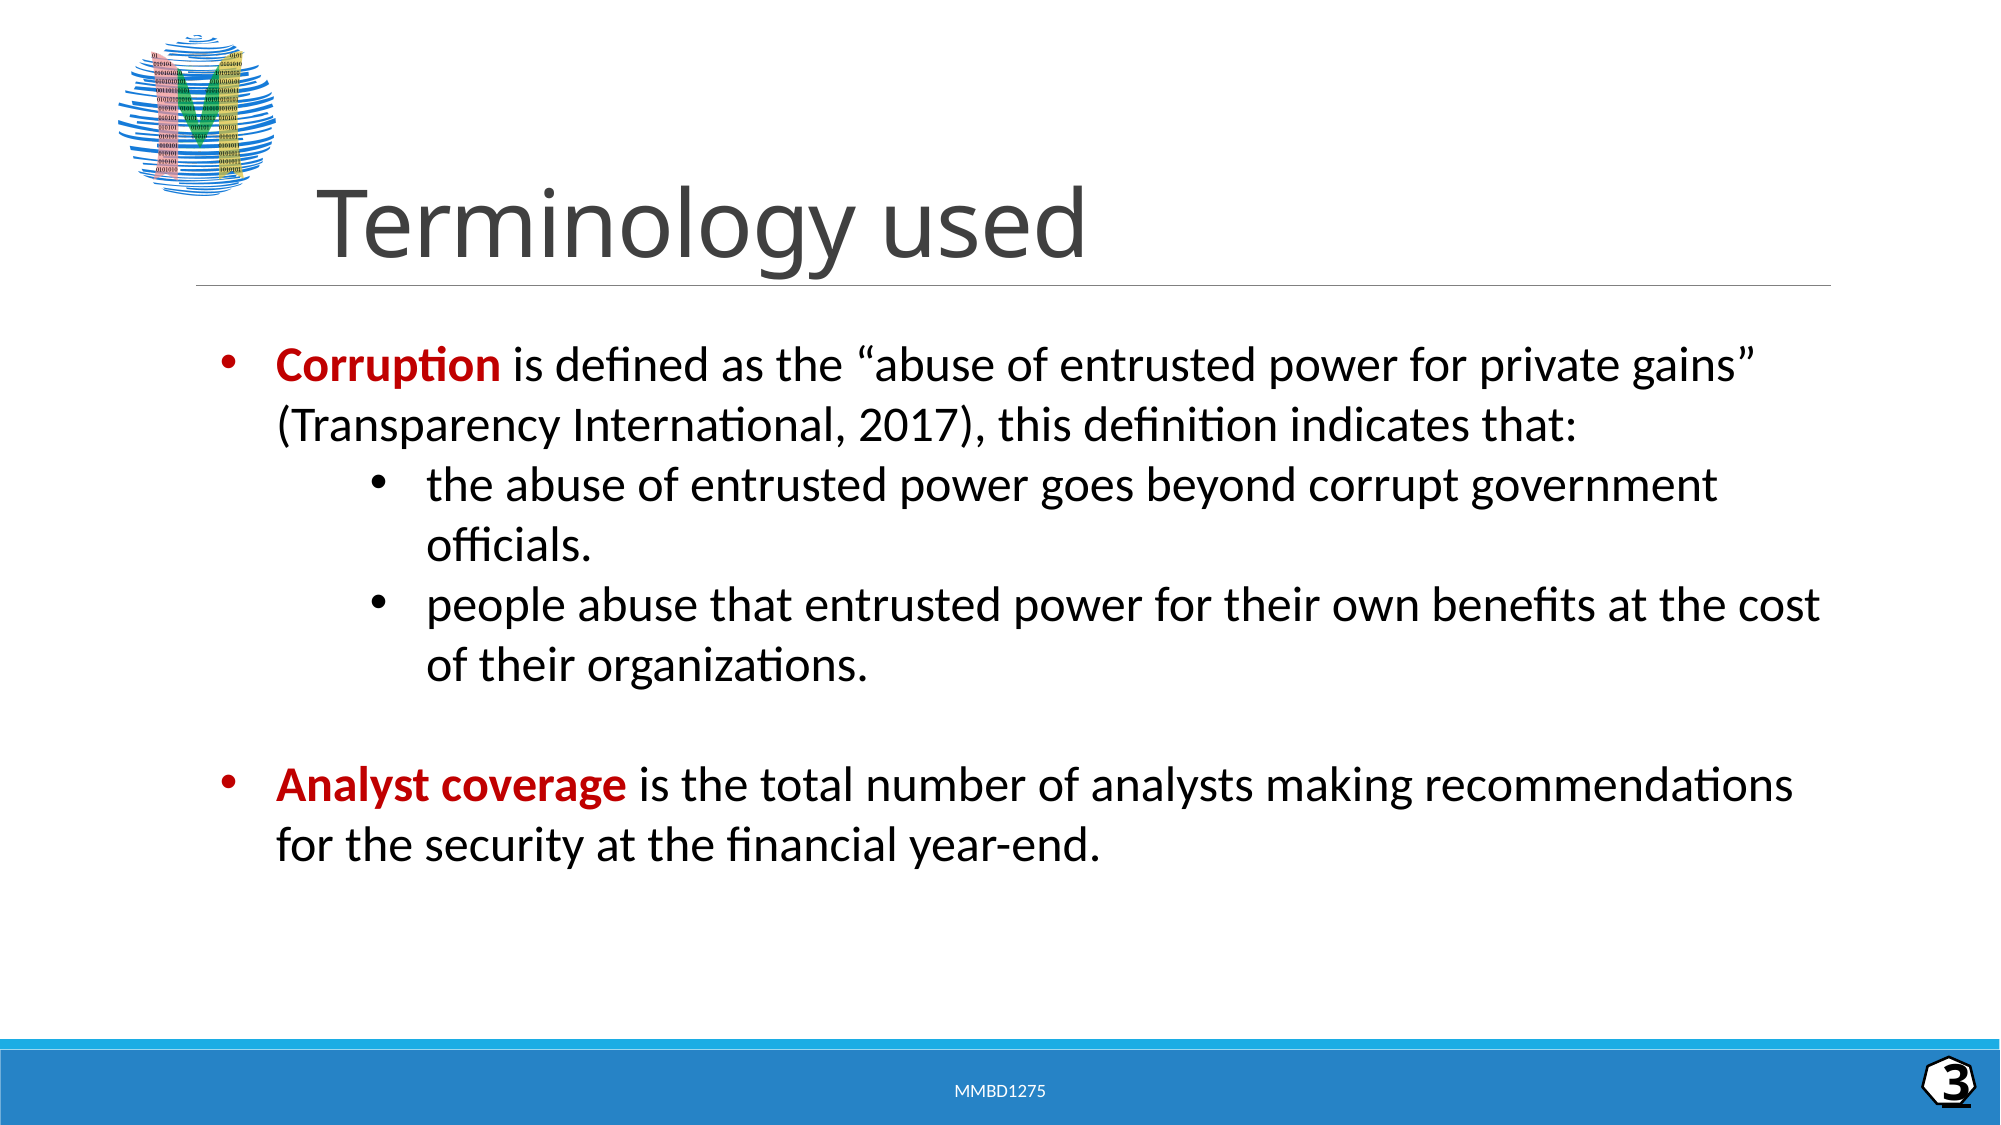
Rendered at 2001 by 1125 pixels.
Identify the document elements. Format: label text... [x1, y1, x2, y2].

text_box 3 [1921, 1055, 1977, 1106]
footer MMBD1275 [604, 1059, 1396, 1120]
title Terminology used [301, 168, 1121, 285]
picture [111, 28, 277, 201]
text_box Corruption is defined as the “abuse of entrusted power for private gains” (Transparency International, 2017), this definition indicates that: the abuse of entrusted power goes beyond corrupt government officials. people abuse that entrusted power for their own benefits at the cost of their organizations. Analyst coverage is the total number of analysts making recommendations for the security at the financial year-end. [205, 323, 1849, 879]
